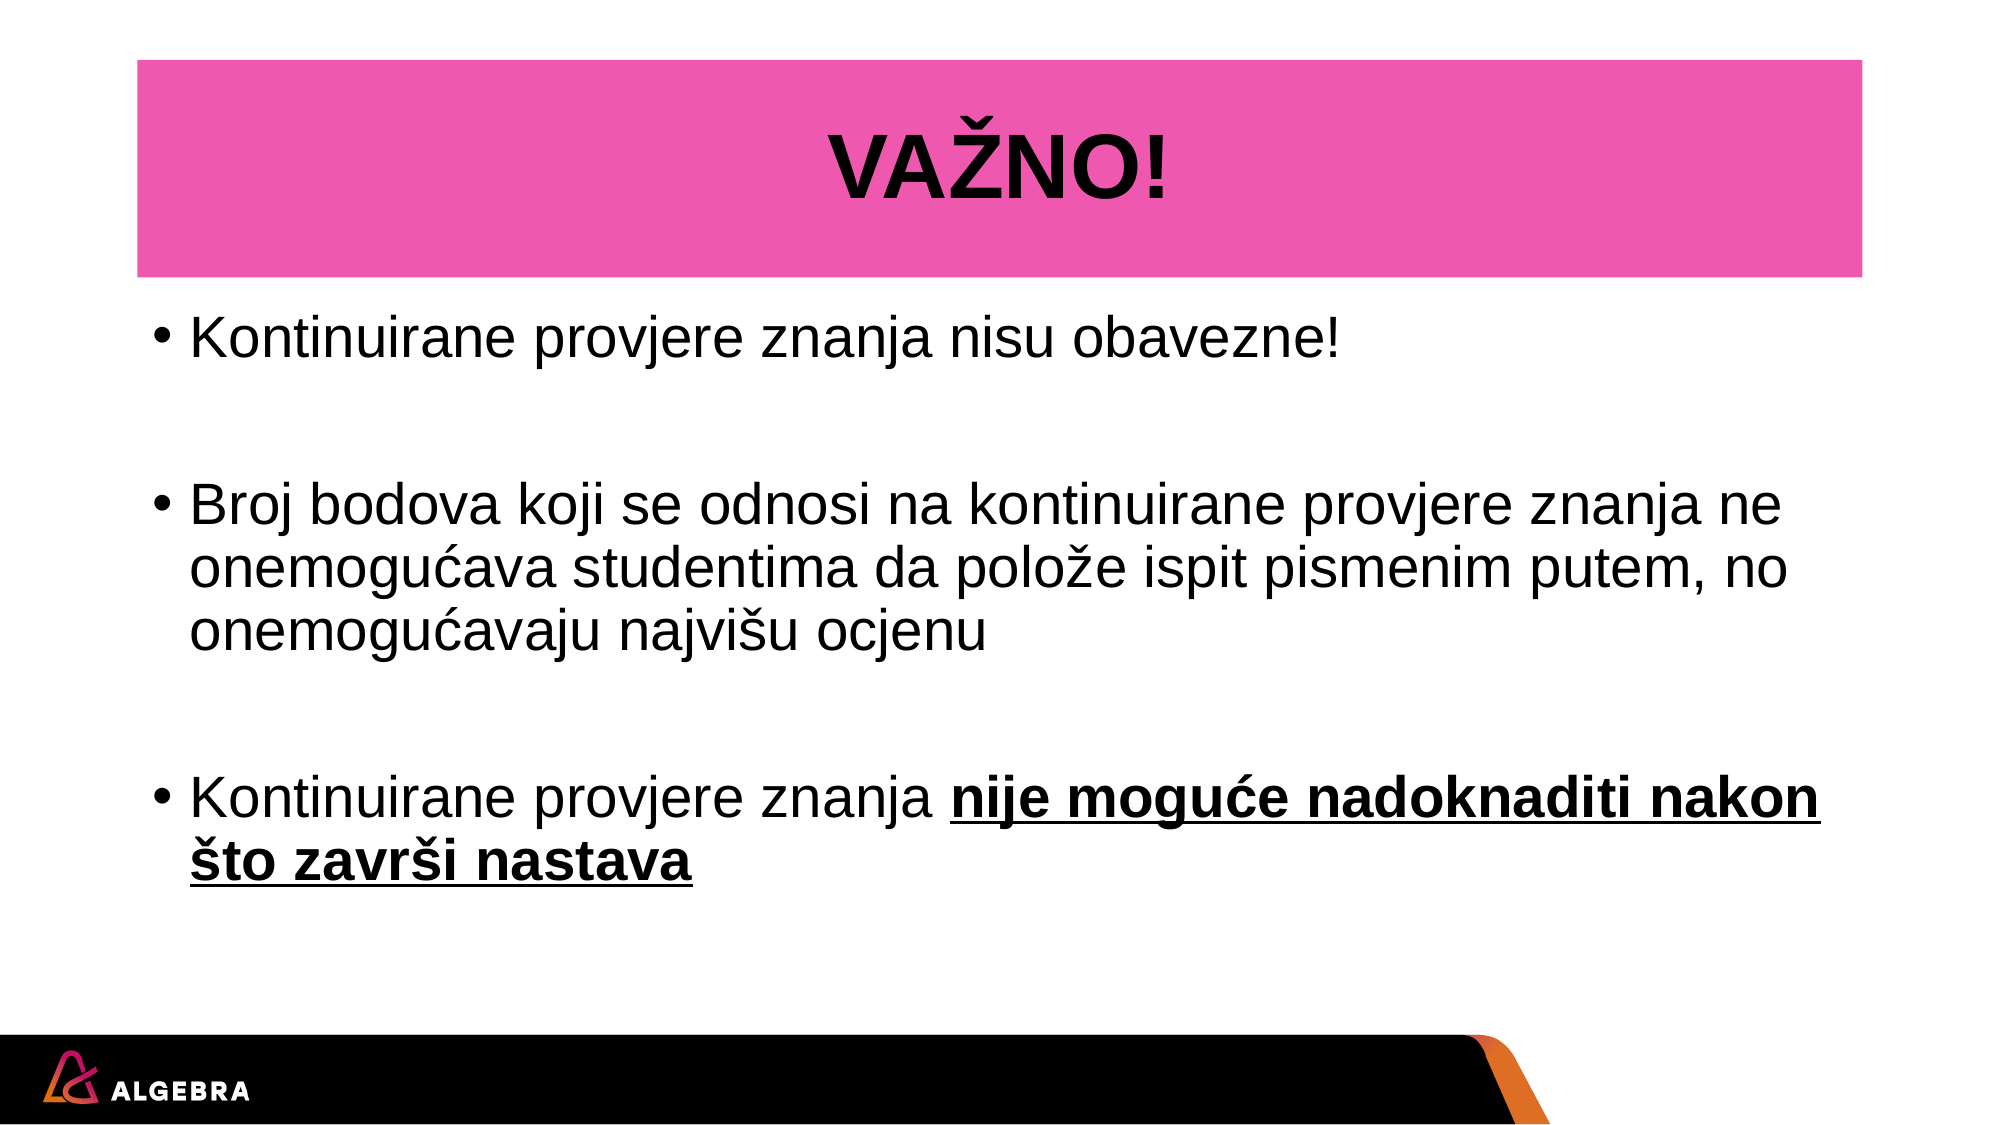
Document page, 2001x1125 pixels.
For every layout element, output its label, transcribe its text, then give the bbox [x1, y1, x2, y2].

list Kontinuirane provjere znanja nisu obavezne! ​ Broj bodova koji se odnosi na kontinuirane provjere znanja ne onemogućava studentima da polože ispit pismenim putem, no onemogućavaju najvišu ocjenu ​ Kontinuirane provjere znanja nije moguće nadoknaditi nakon što završi nastava​ [137, 299, 1863, 1014]
picture [0, 1034, 1733, 1125]
title VAŽNO! [137, 59, 1863, 278]
